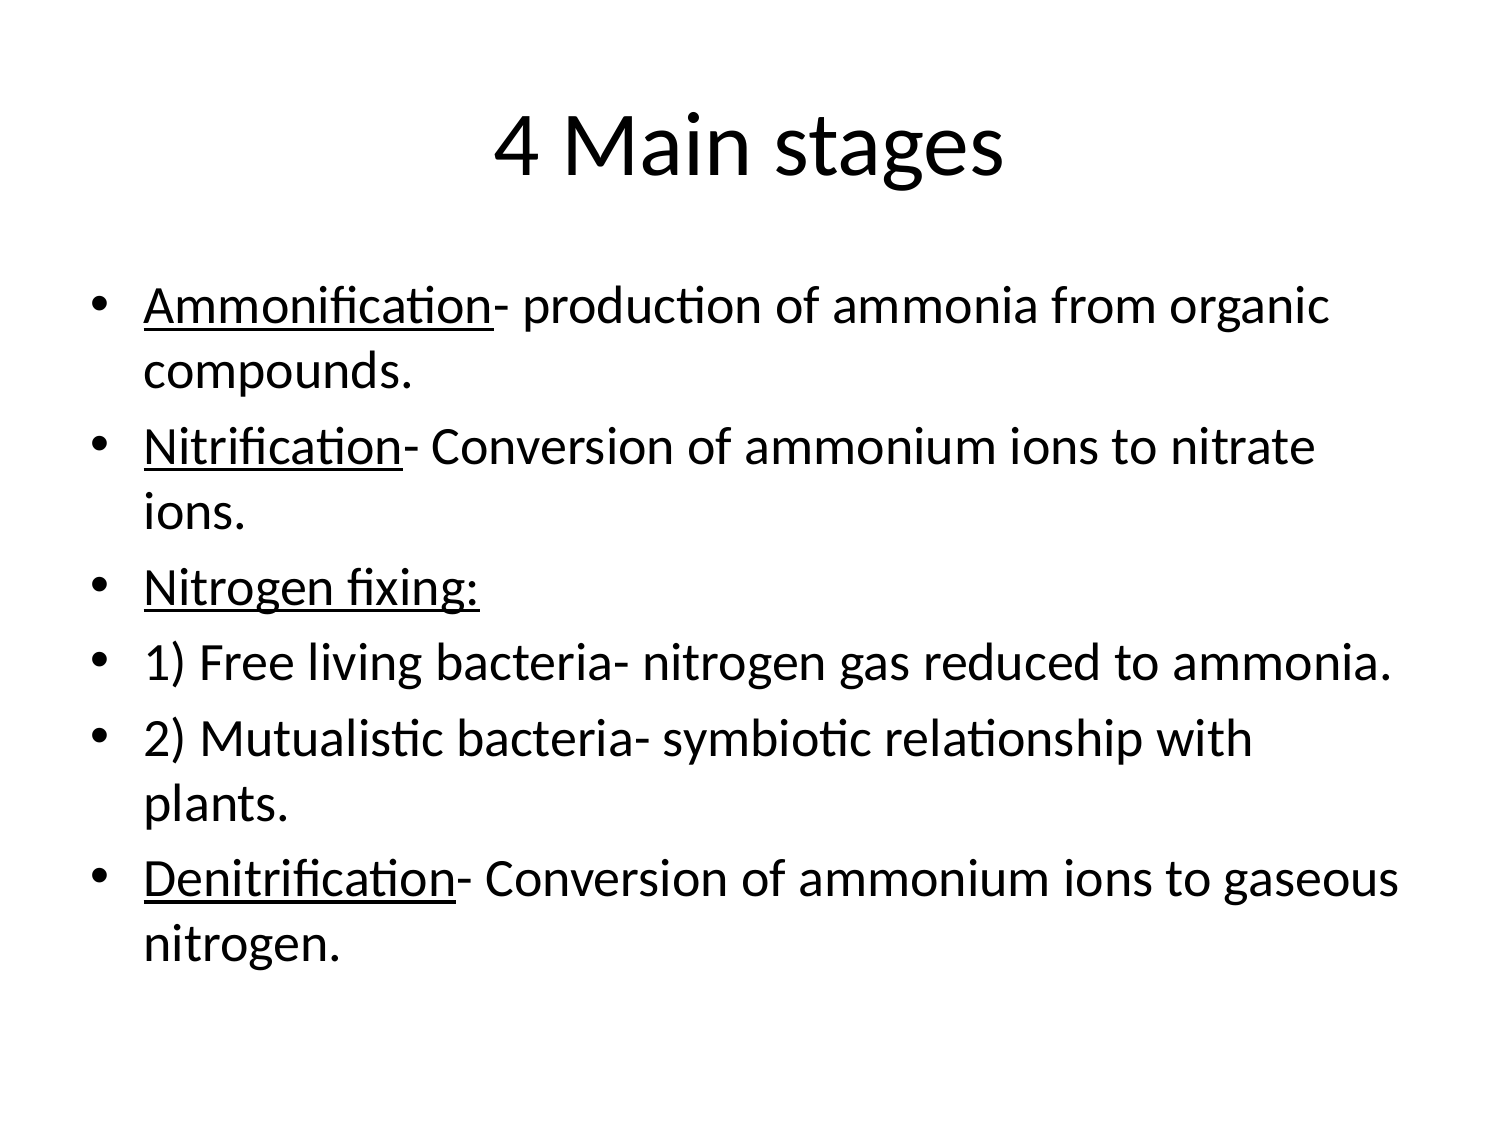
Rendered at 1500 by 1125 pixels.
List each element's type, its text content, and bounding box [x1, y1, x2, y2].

title 4 Main stages [75, 45, 1425, 233]
list Ammonification- production of ammonia from organic compounds. Nitrification- Conversion of ammonium ions to nitrate ions. Nitrogen fixing: 1) Free living bacteria- nitrogen gas reduced to ammonia. 2) Mutualistic bacteria- symbiotic relationship with plants. Denitrification- Conversion of ammonium ions to gaseous nitrogen. [75, 262, 1425, 1005]
